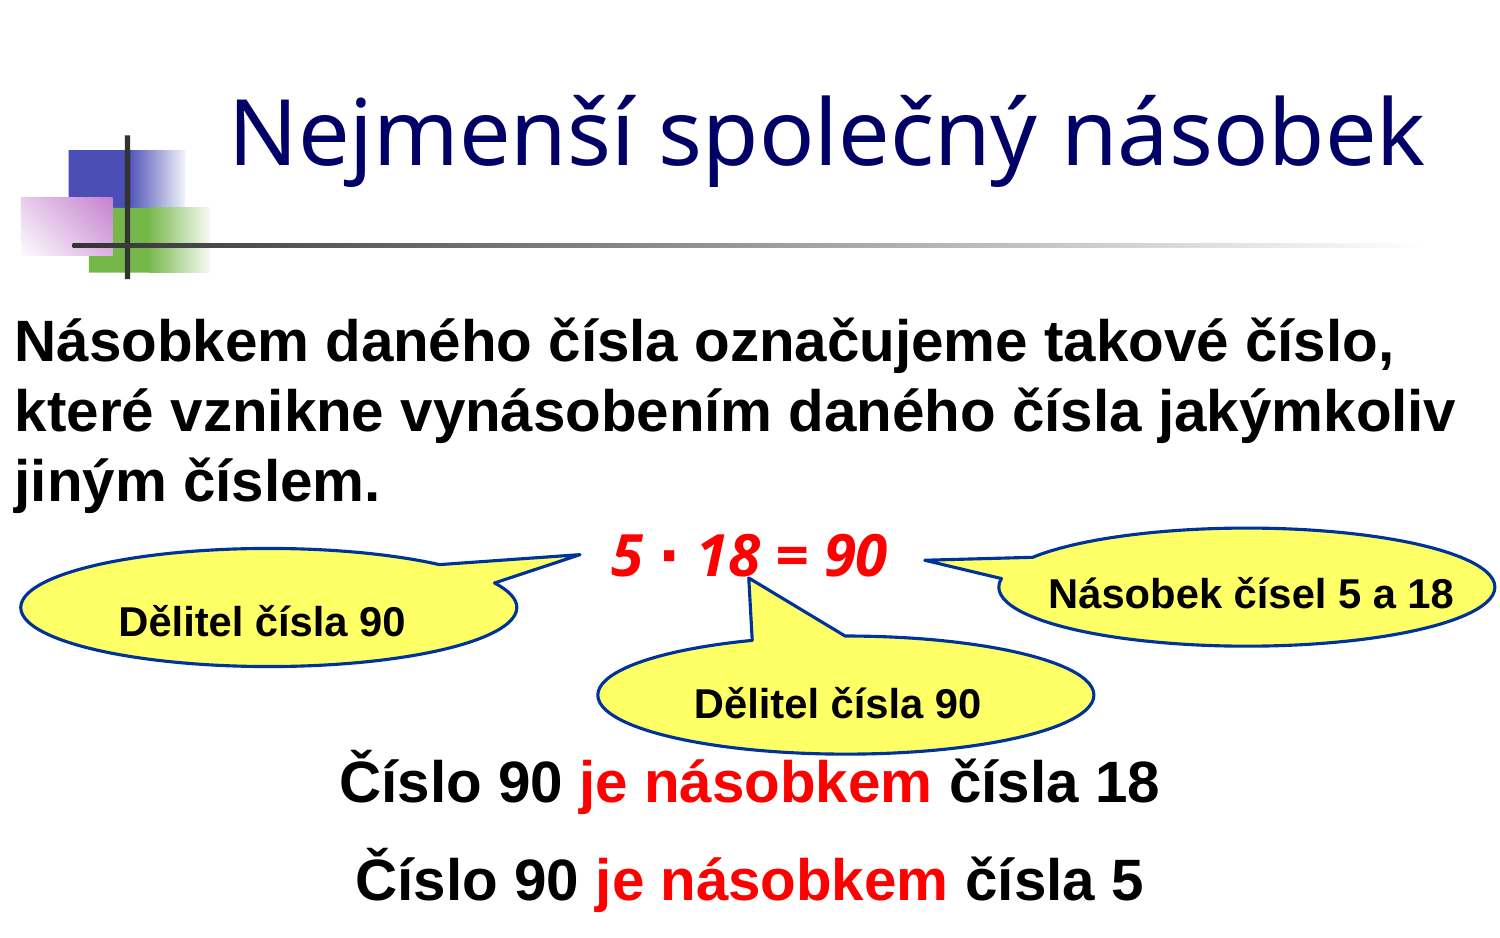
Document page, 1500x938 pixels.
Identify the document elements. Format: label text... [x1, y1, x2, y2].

text_box [27, 621, 103, 652]
text_box Násobkem daného čísla označujeme takové číslo, které vznikne vynásobením daného čísla jakýmkoliv jiným číslem. [0, 295, 1500, 486]
text_box Násobek čísel 5 a 18 [1033, 559, 1495, 625]
text_box [1056, 625, 1438, 647]
text_box [105, 652, 432, 667]
text_box Dělitel čísla 90 [679, 669, 1010, 735]
text_box Číslo 90 je násobkem čísla 18 [0, 724, 1500, 823]
text_box [597, 621, 1094, 724]
text_box Dělitel čísla 90 [103, 587, 435, 652]
text_box [435, 621, 511, 652]
title Nejmenší společný násobek [188, 29, 1468, 230]
text_box Číslo 90 je násobkem čísla 5 [0, 823, 1500, 932]
text_box 5 ∙ 18 = 90 [0, 486, 1500, 621]
